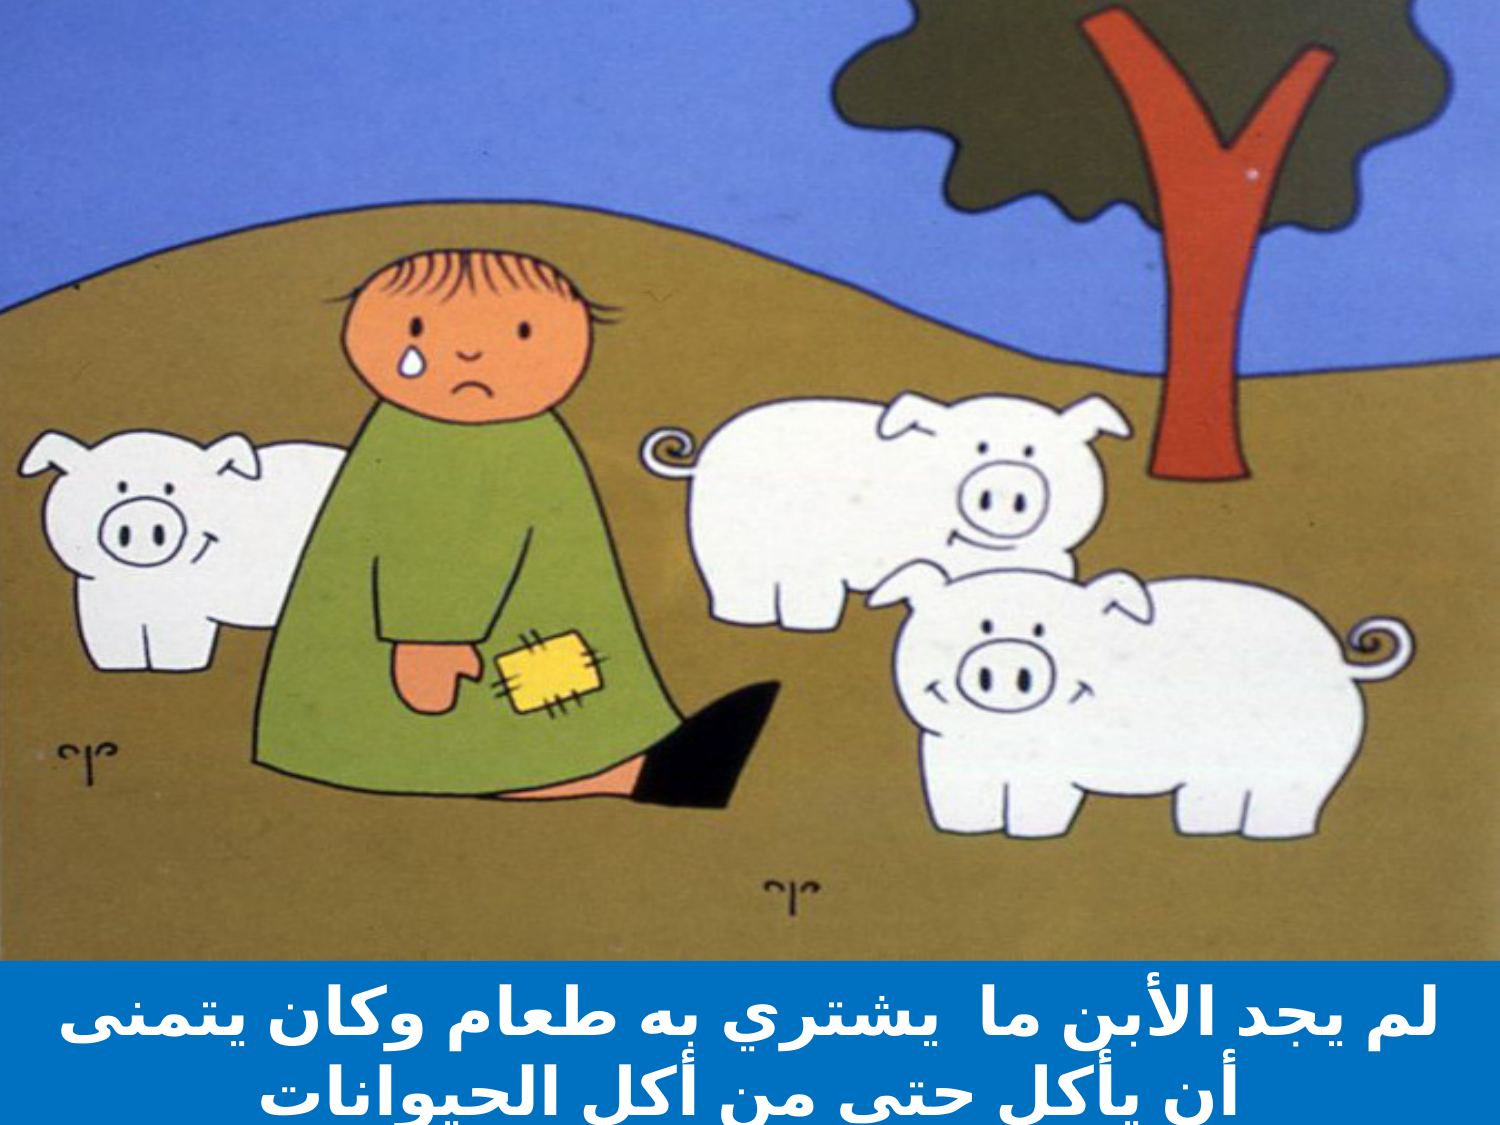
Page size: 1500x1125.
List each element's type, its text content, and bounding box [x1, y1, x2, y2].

picture [0, 0, 1500, 962]
text_box لم يجد الأبن ما يشتري به طعام وكان يتمنى أن يأكل حتى من أكل الحيوانات [0, 969, 1500, 1125]
